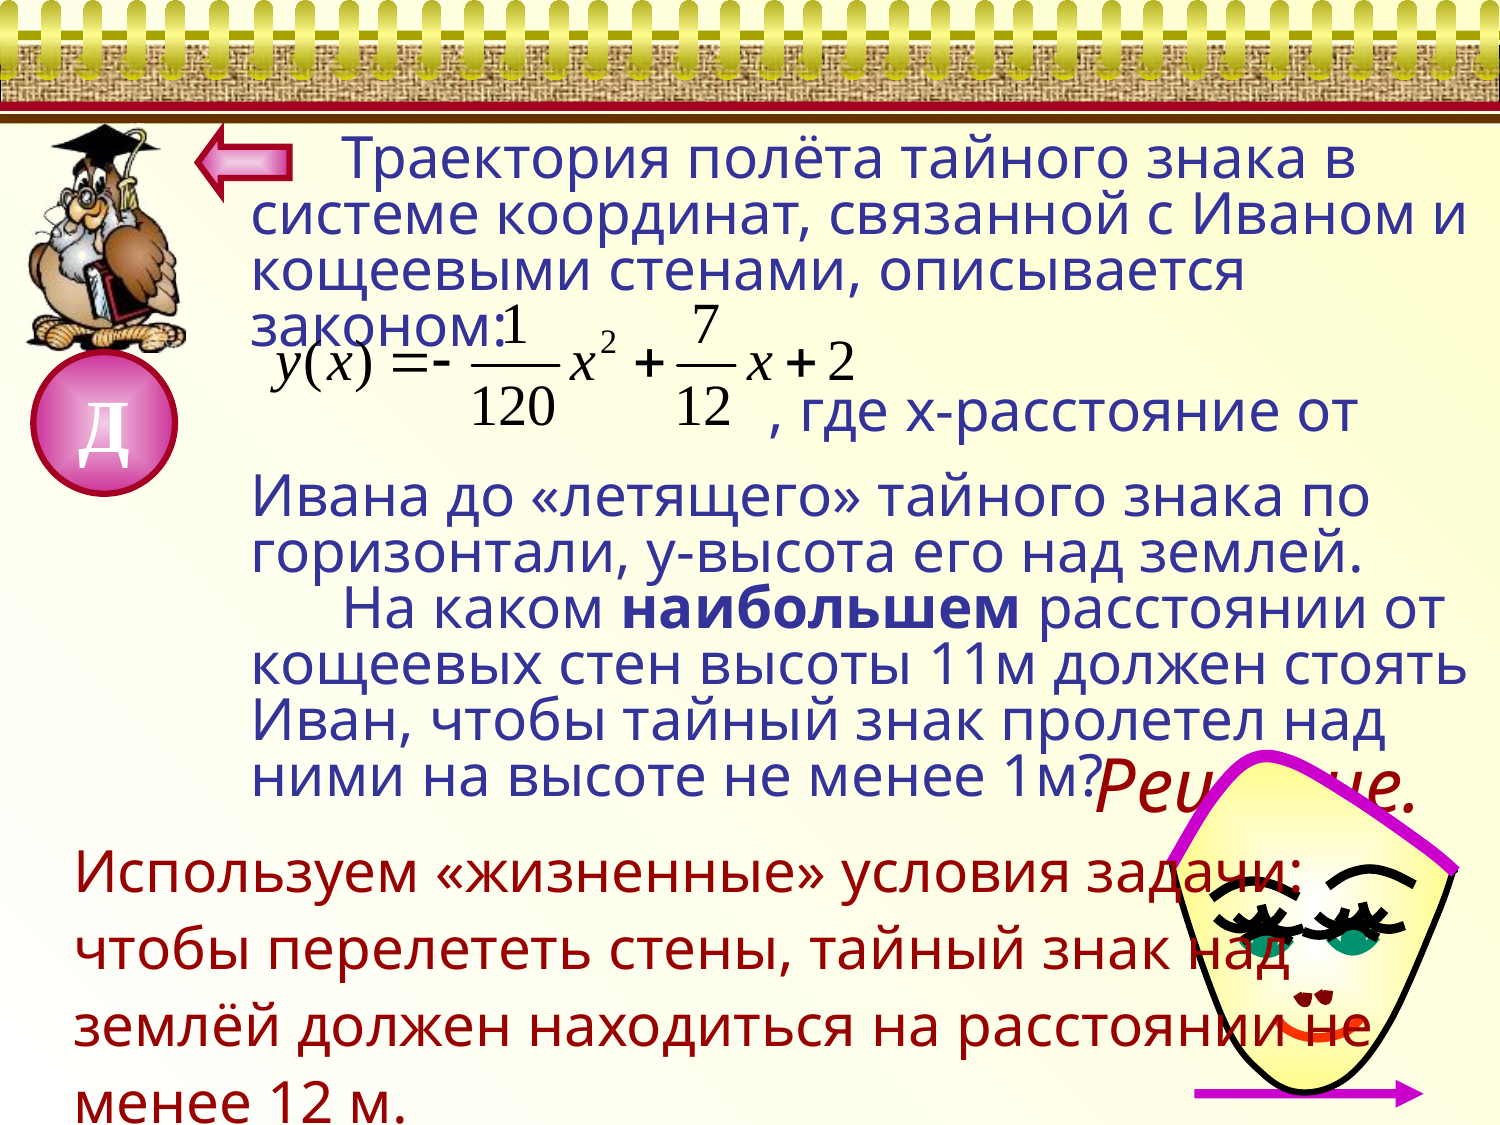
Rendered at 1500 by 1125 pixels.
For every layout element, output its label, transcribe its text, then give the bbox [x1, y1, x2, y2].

picture [25, 123, 186, 353]
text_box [0, 0, 1500, 80]
text_box Траектория полёта тайного знака в системе координат, связанной с Иваном и кощеевыми стенами, описывается законом: , где x-расстояние от Ивана до «летящего» тайного знака по горизонтали, y-высота его над землей. На каком наибольшем расстоянии от кощеевых стен высоты 11м должен стоять Иван, чтобы тайный знак пролетел над ними на высоте не менее 1м? [235, 126, 1500, 816]
text_box Д [33, 360, 175, 494]
text_box Решение. [1078, 729, 1469, 820]
text_box [197, 131, 290, 194]
text_box Используем «жизненные» условия задачи: чтобы перелететь стены, тайный знак над землёй должен находиться на расстоянии не менее 12 м. [58, 820, 1473, 1125]
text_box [0, 87, 1500, 119]
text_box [1171, 753, 1459, 1094]
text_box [260, 287, 866, 439]
